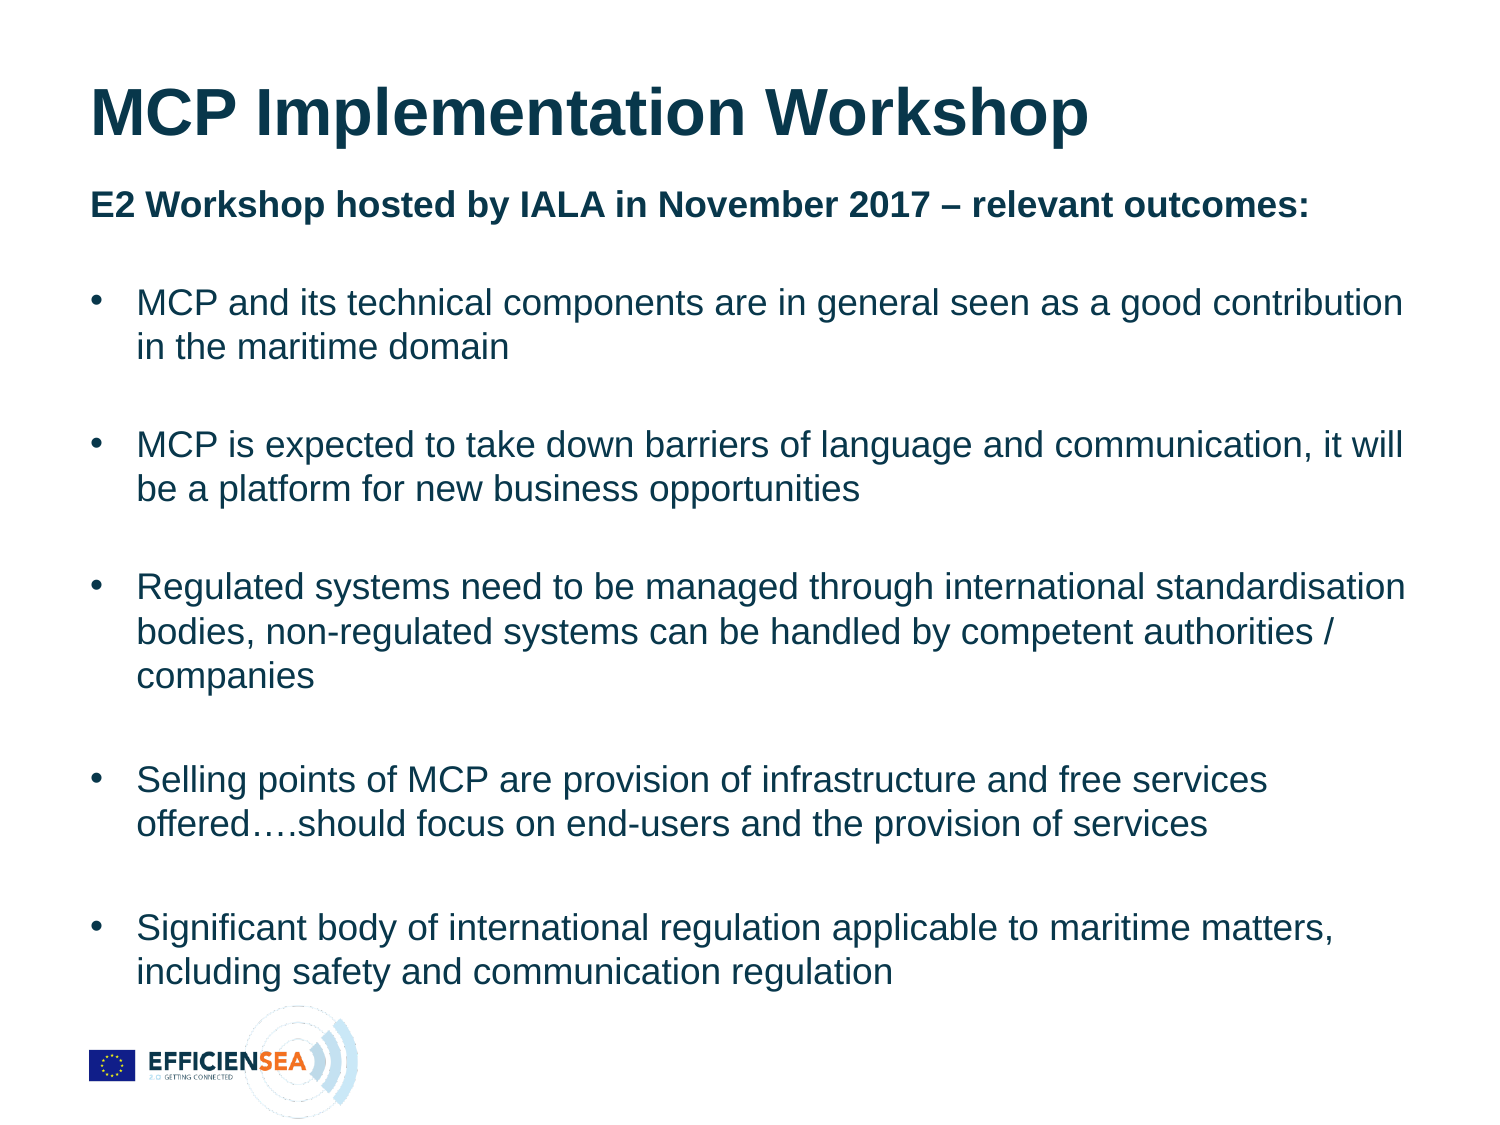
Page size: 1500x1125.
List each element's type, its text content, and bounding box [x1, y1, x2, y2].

picture [88, 1005, 386, 1122]
list E2 Workshop hosted by IALA in November 2017 – relevant outcomes: MCP and its technical components are in general seen as a good contribution in the maritime domain MCP is expected to take down barriers of language and communication, it will be a platform for new business opportunities Regulated systems need to be managed through international standardisation bodies, non-regulated systems can be handled by competent authorities / companies Selling points of MCP are provision of infrastructure and free services offered….should focus on end-users and the provision of services Significant body of international regulation applicable to maritime matters, including safety and communication regulation [75, 172, 1425, 1005]
title MCP Implementation Workshop [75, 45, 1425, 172]
